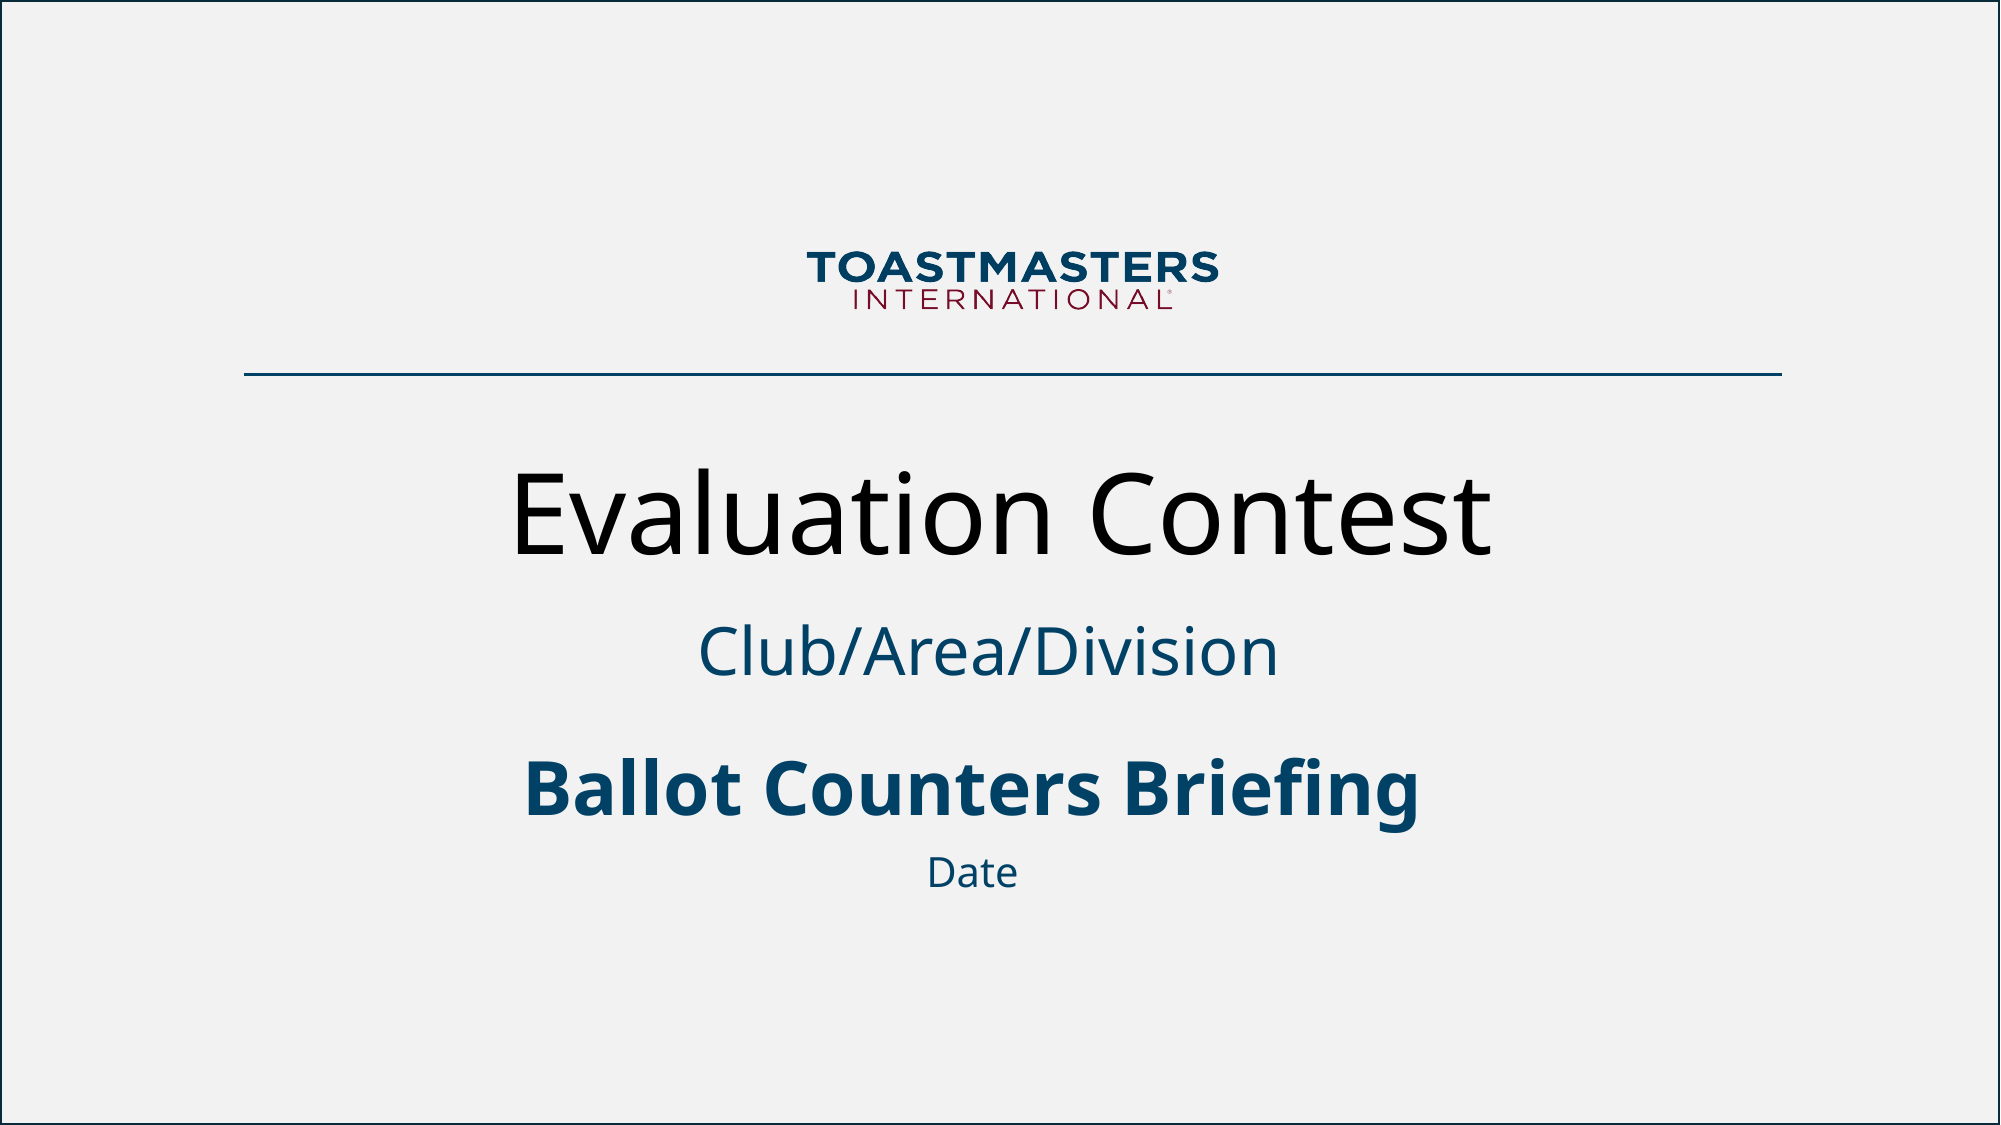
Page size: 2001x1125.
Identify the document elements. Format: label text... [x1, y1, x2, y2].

text_box [0, 0, 2000, 1125]
text_box Evaluation Contest [206, 449, 693, 612]
text_box Evaluation Contest [1333, 449, 1794, 612]
text_box Club/Area/Division [342, 612, 1637, 702]
text_box Ballot Counters Briefing Date [325, 742, 1620, 835]
picture [693, 0, 1333, 660]
